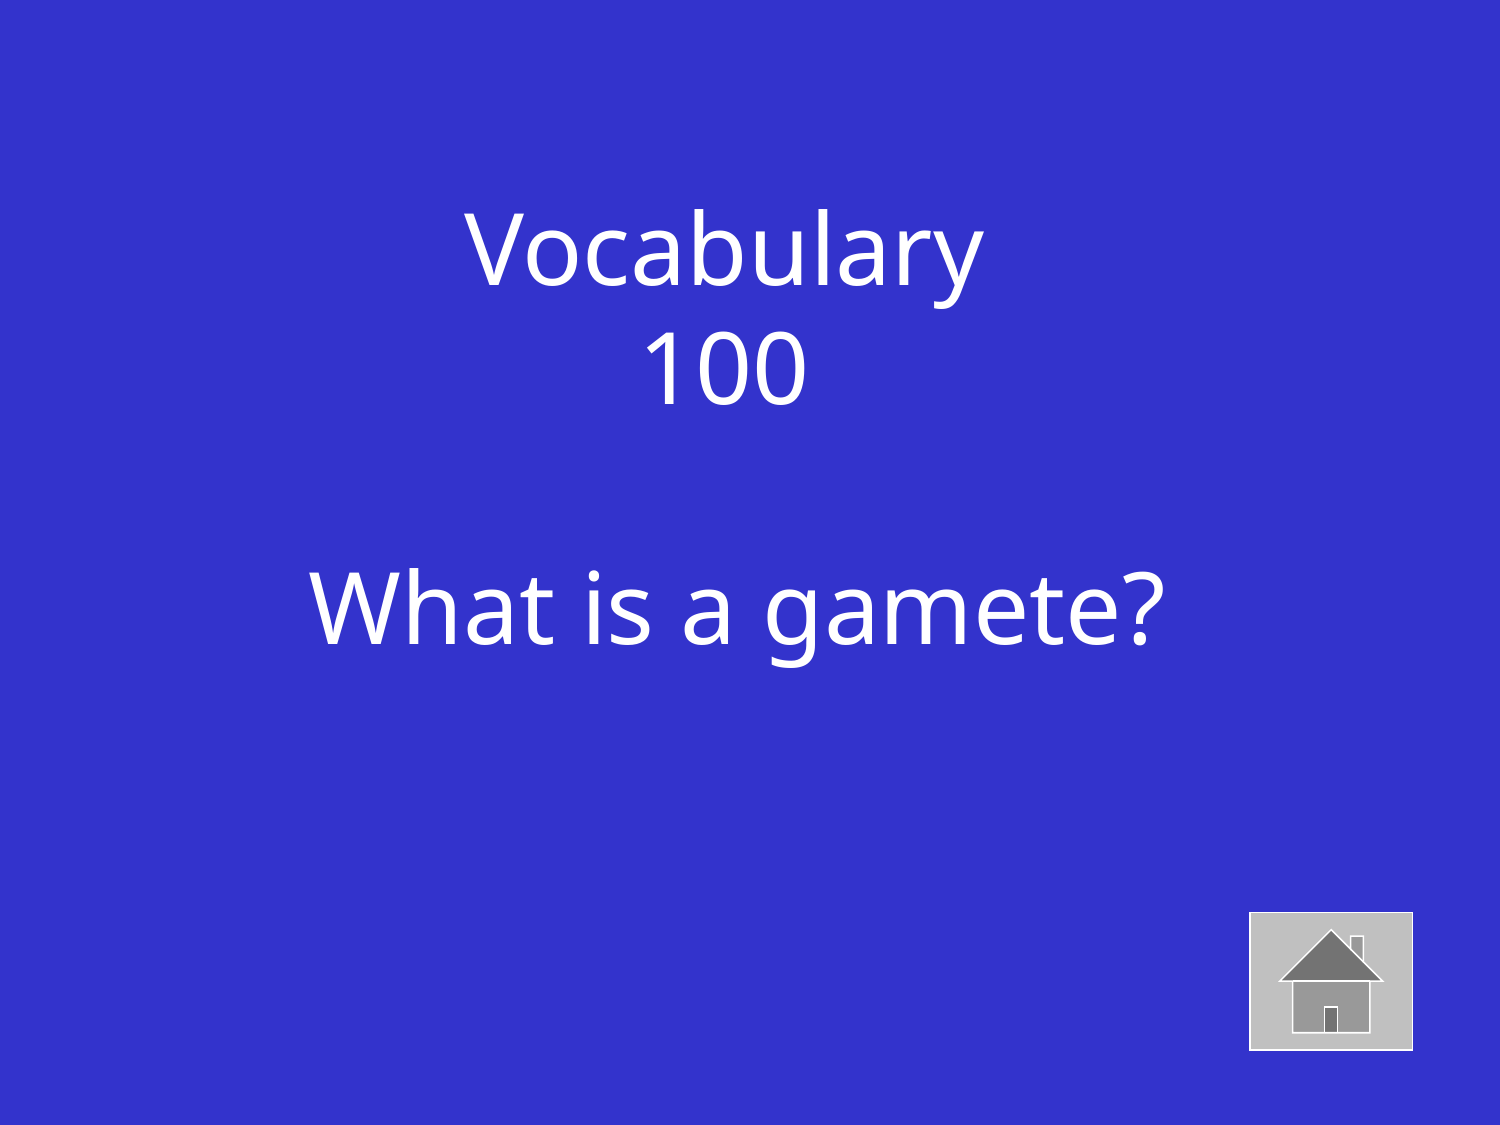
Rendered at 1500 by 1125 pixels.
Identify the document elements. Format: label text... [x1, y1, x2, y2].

text_box [1249, 912, 1413, 1050]
title Vocabulary 100 What is a gamete? [99, 212, 1376, 638]
